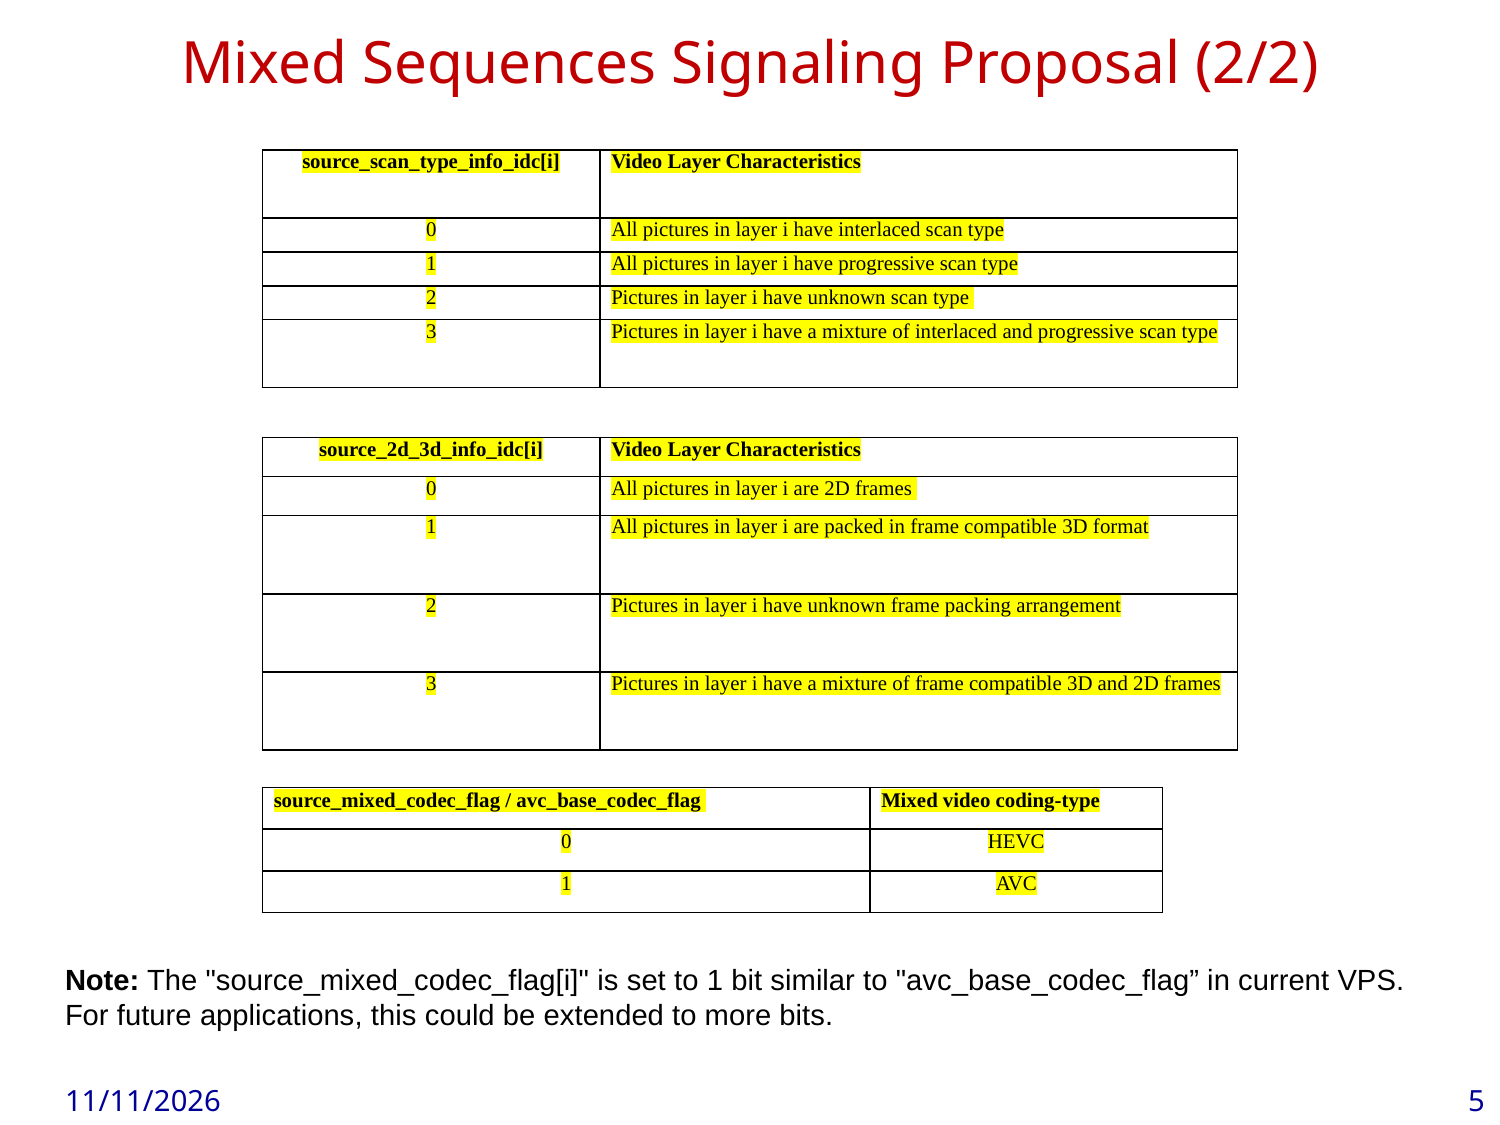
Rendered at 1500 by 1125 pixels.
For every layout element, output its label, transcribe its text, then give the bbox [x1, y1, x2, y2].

slide_number 5 [1224, 1074, 1500, 1125]
table_cell All pictures in layer i are 2D frames [601, 477, 1237, 515]
table_cell 1 [263, 516, 599, 593]
table_cell Pictures in layer i have unknown scan type [601, 287, 1237, 319]
table_cell AVC [871, 872, 1162, 912]
table_cell 0 [263, 477, 599, 515]
title Mixed Sequences Signaling Proposal (2/2) [37, 17, 1463, 104]
table_cell 0 [263, 830, 869, 870]
table_cell 1 [263, 872, 869, 912]
table_header Video Layer Characteristics [601, 438, 1237, 476]
table_cell Pictures in layer i have unknown frame packing arrangement [601, 595, 1237, 671]
text_box Note: The "source_mixed_codec_flag[i]" is set to 1 bit similar to "avc_base_codec_flag” in current VPS. For future applications, this could be extended to more bits. [49, 918, 1475, 1039]
table_cell 2 [263, 287, 599, 319]
table_cell All pictures in layer i have interlaced scan type [601, 219, 1237, 251]
table_cell 1 [263, 253, 599, 285]
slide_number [49, 1074, 363, 1125]
table_header source_2d_3d_info_idc[i] [263, 438, 599, 476]
table_header Mixed video coding-type [871, 788, 1162, 828]
table_header source_mixed_codec_flag / avc_base_codec_flag [263, 788, 869, 828]
table_cell All pictures in layer i are packed in frame compatible 3D format [601, 516, 1237, 593]
table_cell HEVC [871, 830, 1162, 870]
table_cell 3 [263, 320, 599, 387]
table_cell 2 [263, 595, 599, 671]
table_cell All pictures in layer i have progressive scan type [601, 253, 1237, 285]
table_cell 0 [263, 219, 599, 251]
table_cell Pictures in layer i have a mixture of frame compatible 3D and 2D frames [601, 673, 1237, 749]
table_cell Pictures in layer i have a mixture of interlaced and progressive scan type [601, 320, 1237, 387]
table_cell 3 [263, 673, 599, 749]
table_header Video Layer Characteristics [601, 151, 1237, 217]
table_header source_scan_type_info_idc[i] [263, 151, 599, 217]
